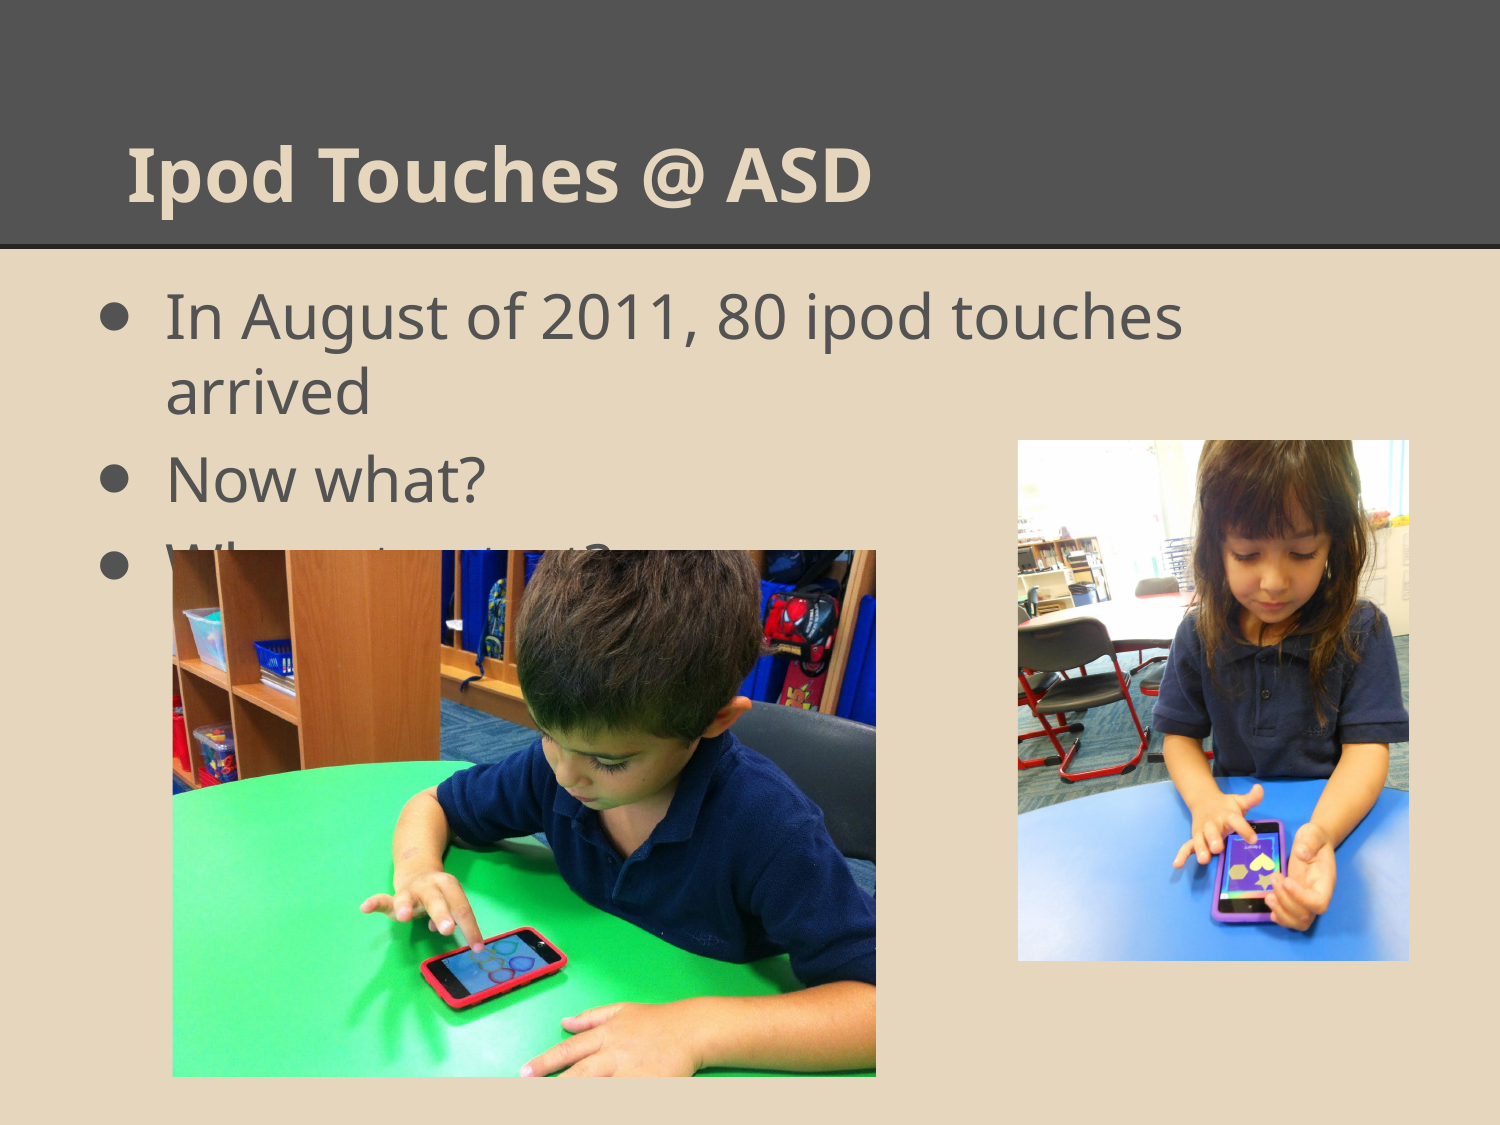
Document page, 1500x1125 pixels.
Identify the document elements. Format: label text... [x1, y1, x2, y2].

text_box [1017, 440, 1409, 961]
list In August of 2011, 80 ipod touches arrived Now what? Where to start? [75, 262, 1425, 931]
text_box [172, 550, 876, 1077]
title Ipod Touches @ ASD [75, 14, 1425, 233]
